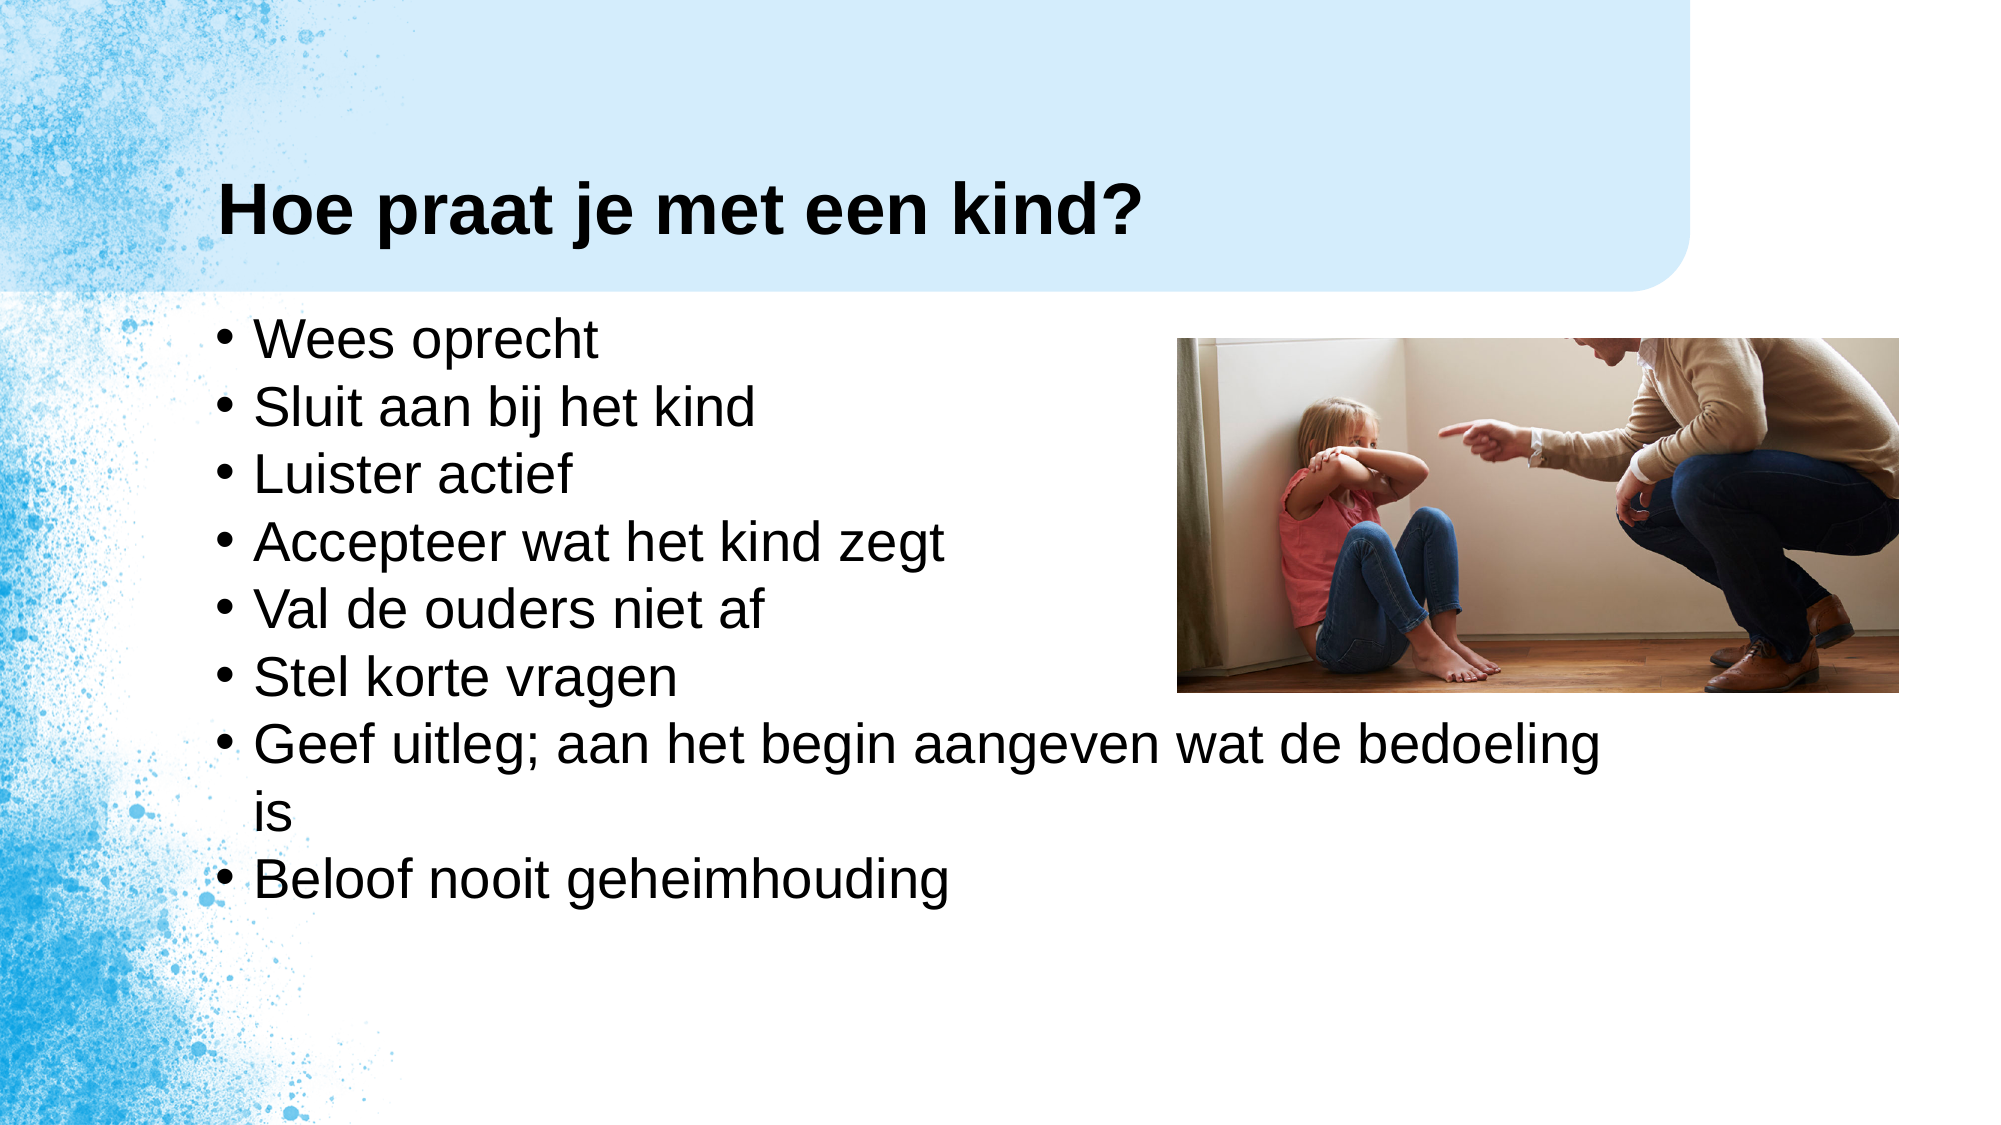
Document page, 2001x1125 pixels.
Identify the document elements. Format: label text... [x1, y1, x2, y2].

picture [1177, 337, 1899, 693]
list Wees oprecht Sluit aan bij het kind Luister actief Accepteer wat het kind zegt Val de ouders niet af Stel korte vragen Geef uitleg; aan het begin aangeven wat de bedoeling is Beloof nooit geheimhouding [215, 302, 1645, 941]
picture [0, 0, 415, 1125]
title Hoe praat je met een kind? [217, 61, 1556, 250]
